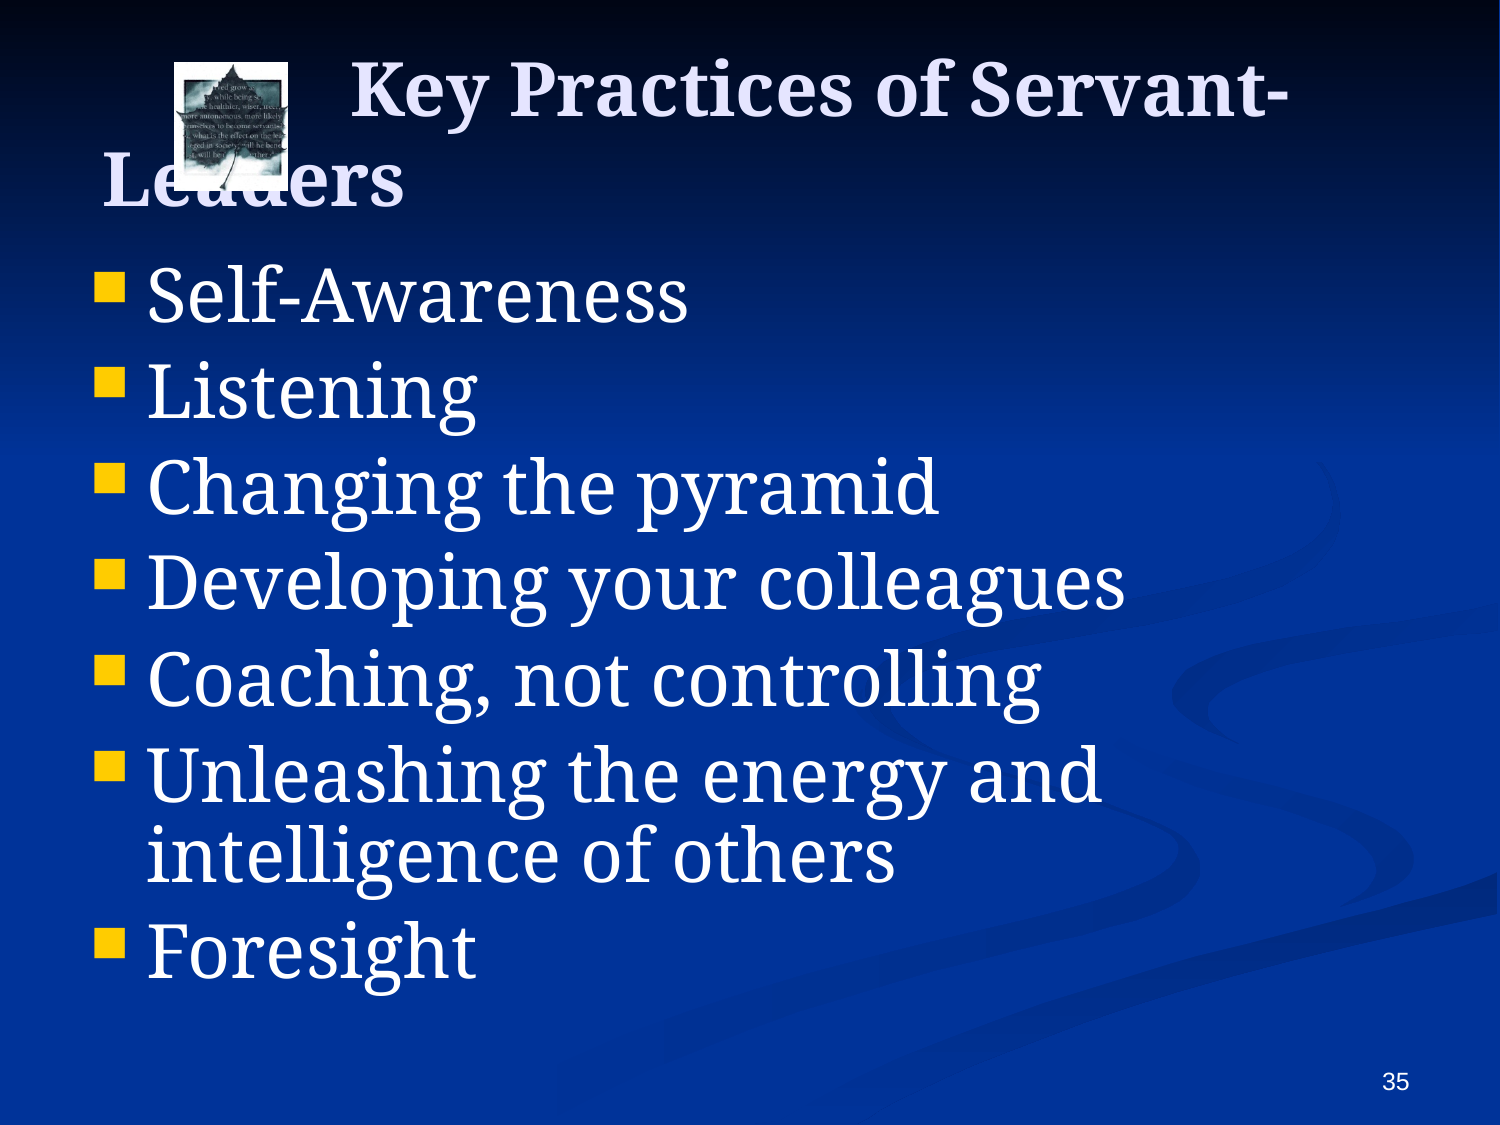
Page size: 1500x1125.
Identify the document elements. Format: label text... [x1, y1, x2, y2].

slide_number 35 [1074, 1024, 1426, 1104]
title Key Practices of Servant-Leaders [87, 62, 1426, 201]
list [174, 62, 288, 191]
list Self-Awareness Listening Changing the pyramid Developing your colleagues Coaching, not controlling Unleashing the energy and intelligence of others Foresight [74, 249, 1388, 1006]
